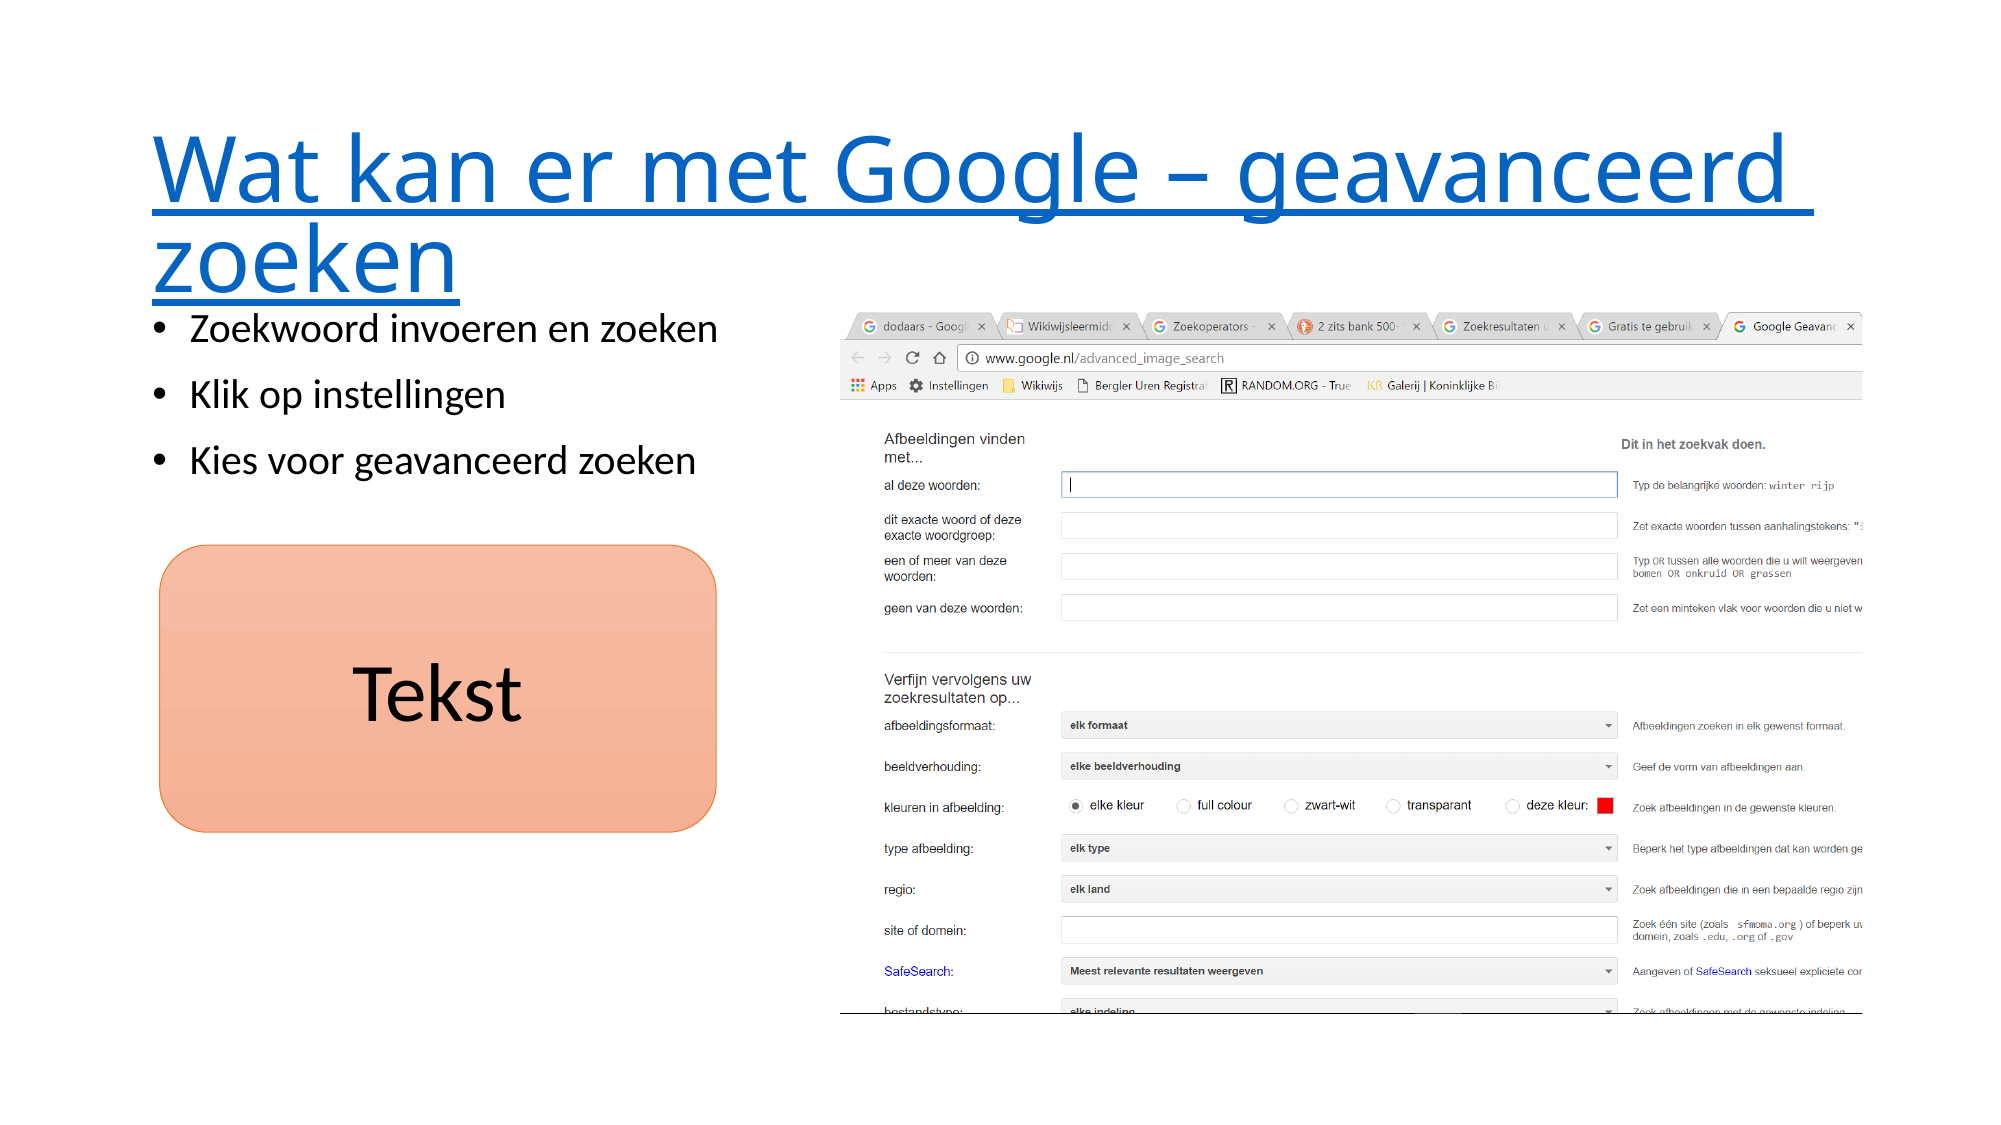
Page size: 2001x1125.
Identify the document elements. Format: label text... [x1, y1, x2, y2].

text_box Tekst [159, 544, 717, 833]
list Zoekwoord invoeren en zoeken Klik op instellingen Kies voor geavanceerd zoeken [137, 299, 761, 1014]
title Wat kan er met Google – geavanceerd zoeken [137, 59, 1863, 278]
picture [839, 312, 1863, 1014]
